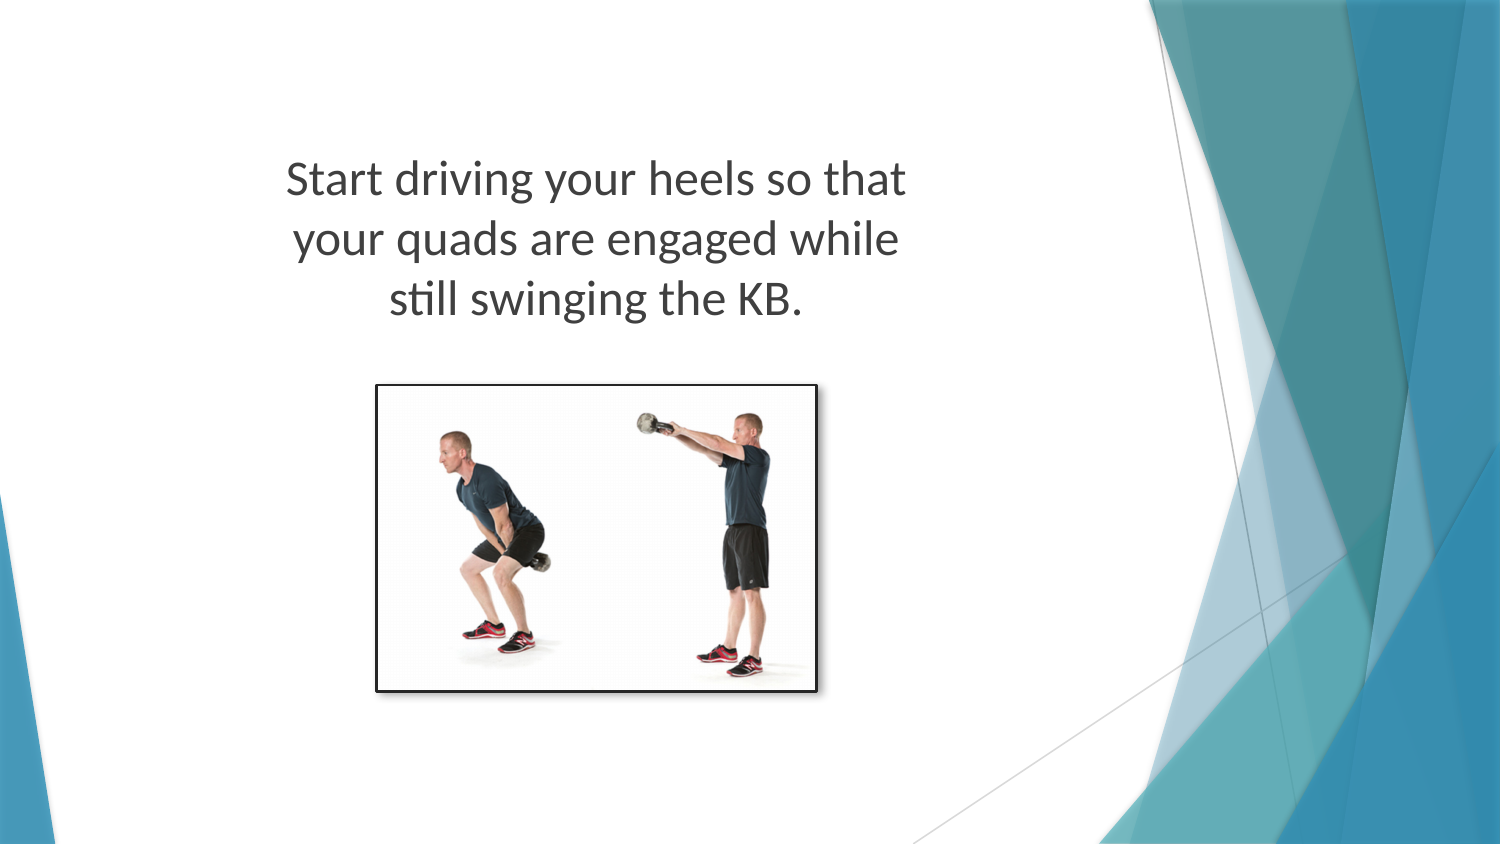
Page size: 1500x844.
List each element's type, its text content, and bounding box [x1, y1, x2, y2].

picture [377, 385, 816, 691]
list Start driving your heels so that your quads are engaged while still swinging the KB. [242, 138, 951, 470]
